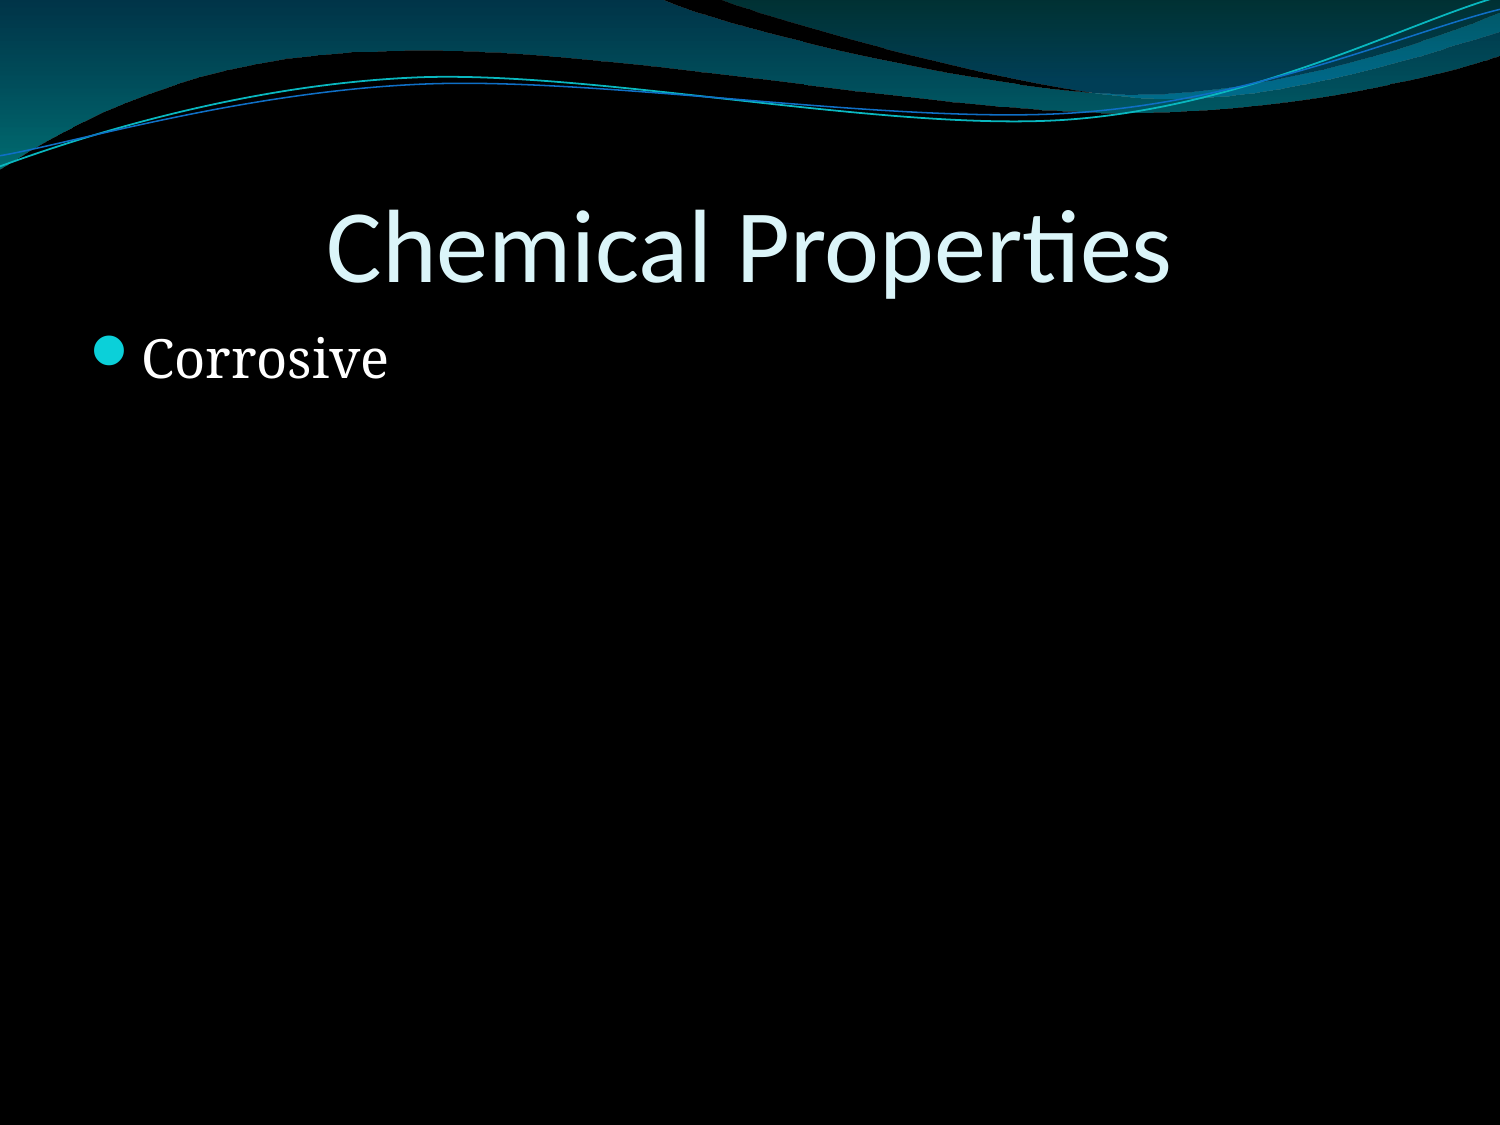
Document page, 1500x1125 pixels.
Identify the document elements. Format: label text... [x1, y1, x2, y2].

list Corrosive [75, 317, 1425, 1038]
title Chemical Properties [75, 115, 1425, 303]
